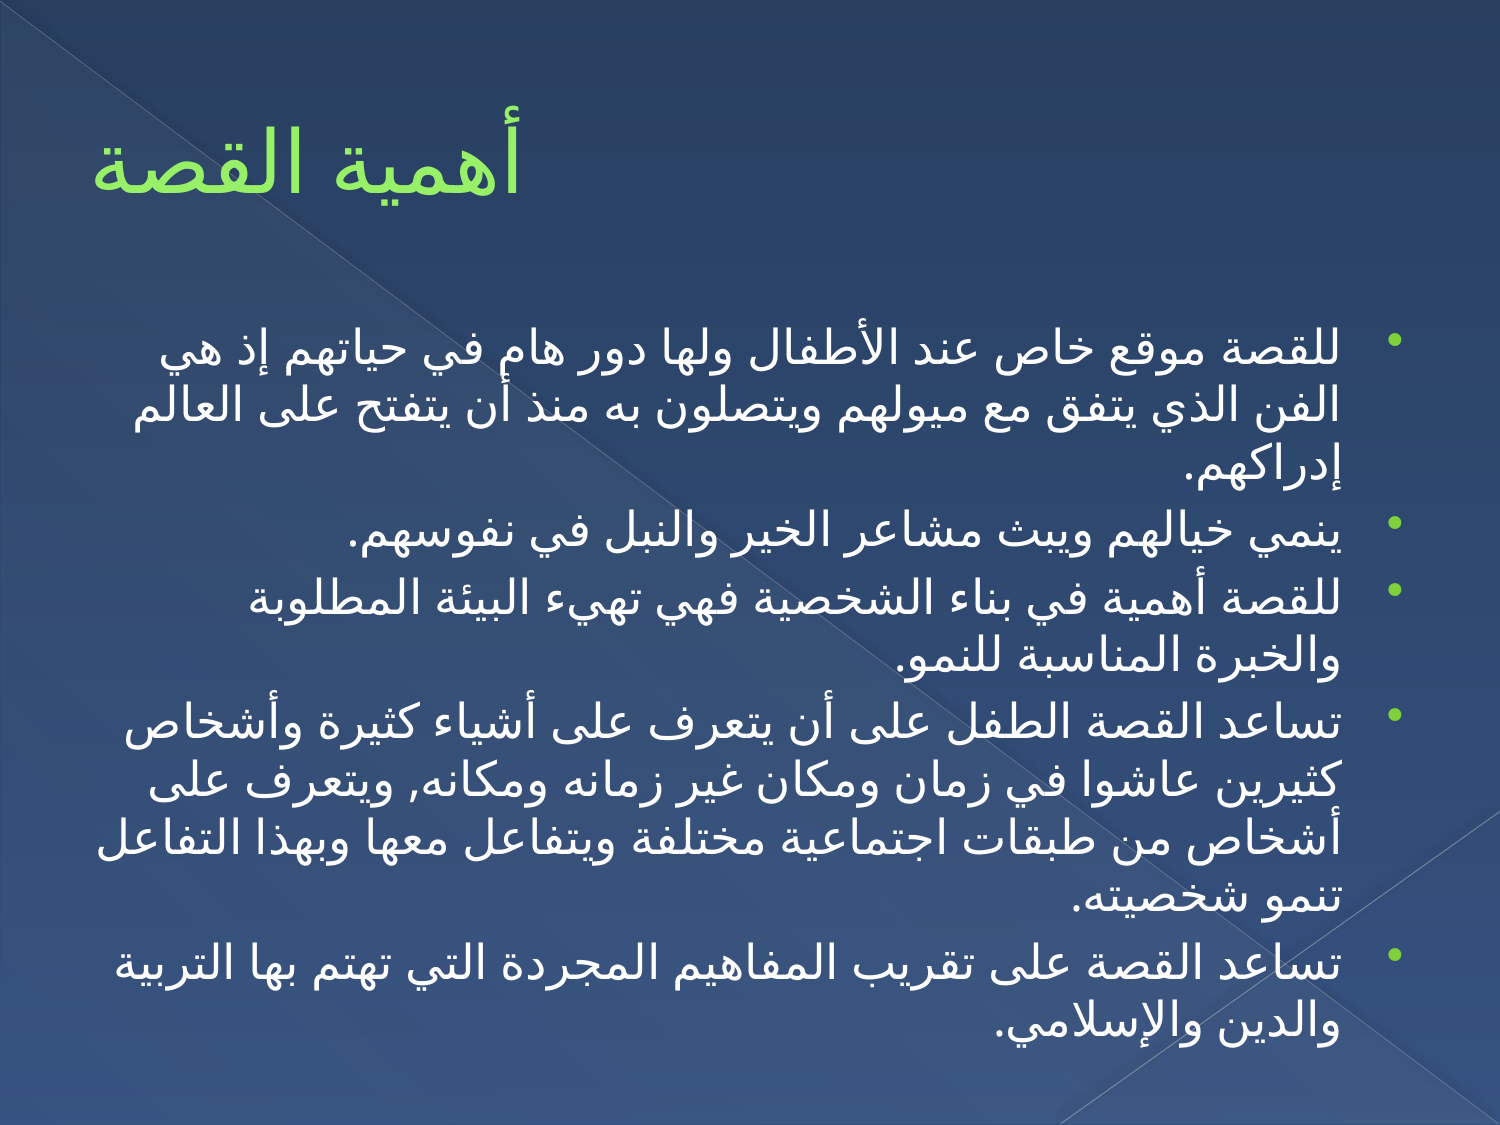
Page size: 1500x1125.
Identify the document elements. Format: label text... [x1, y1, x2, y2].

list للقصة موقع خاص عند الأطفال ولها دور هام في حياتهم إذ هي الفن الذي يتفق مع ميولهم ويتصلون به منذ أن يتفتح على العالم إدراكهم. ينمي خيالهم ويبث مشاعر الخير والنبل في نفوسهم. للقصة أهمية في بناء الشخصية فهي تهيء البيئة المطلوبة والخبرة المناسبة للنمو. تساعد القصة الطفل على أن يتعرف على أشياء كثيرة وأشخاص كثيرين عاشوا في زمان ومكان غير زمانه ومكانه, ويتعرف على أشخاص من طبقات اجتماعية مختلفة ويتفاعل معها وبهذا التفاعل تنمو شخصيته. تساعد القصة على تقريب المفاهيم المجردة التي تهتم بها التربية والدين والإسلامي. [75, 308, 1425, 1059]
title أهمية القصة [75, 43, 1425, 274]
